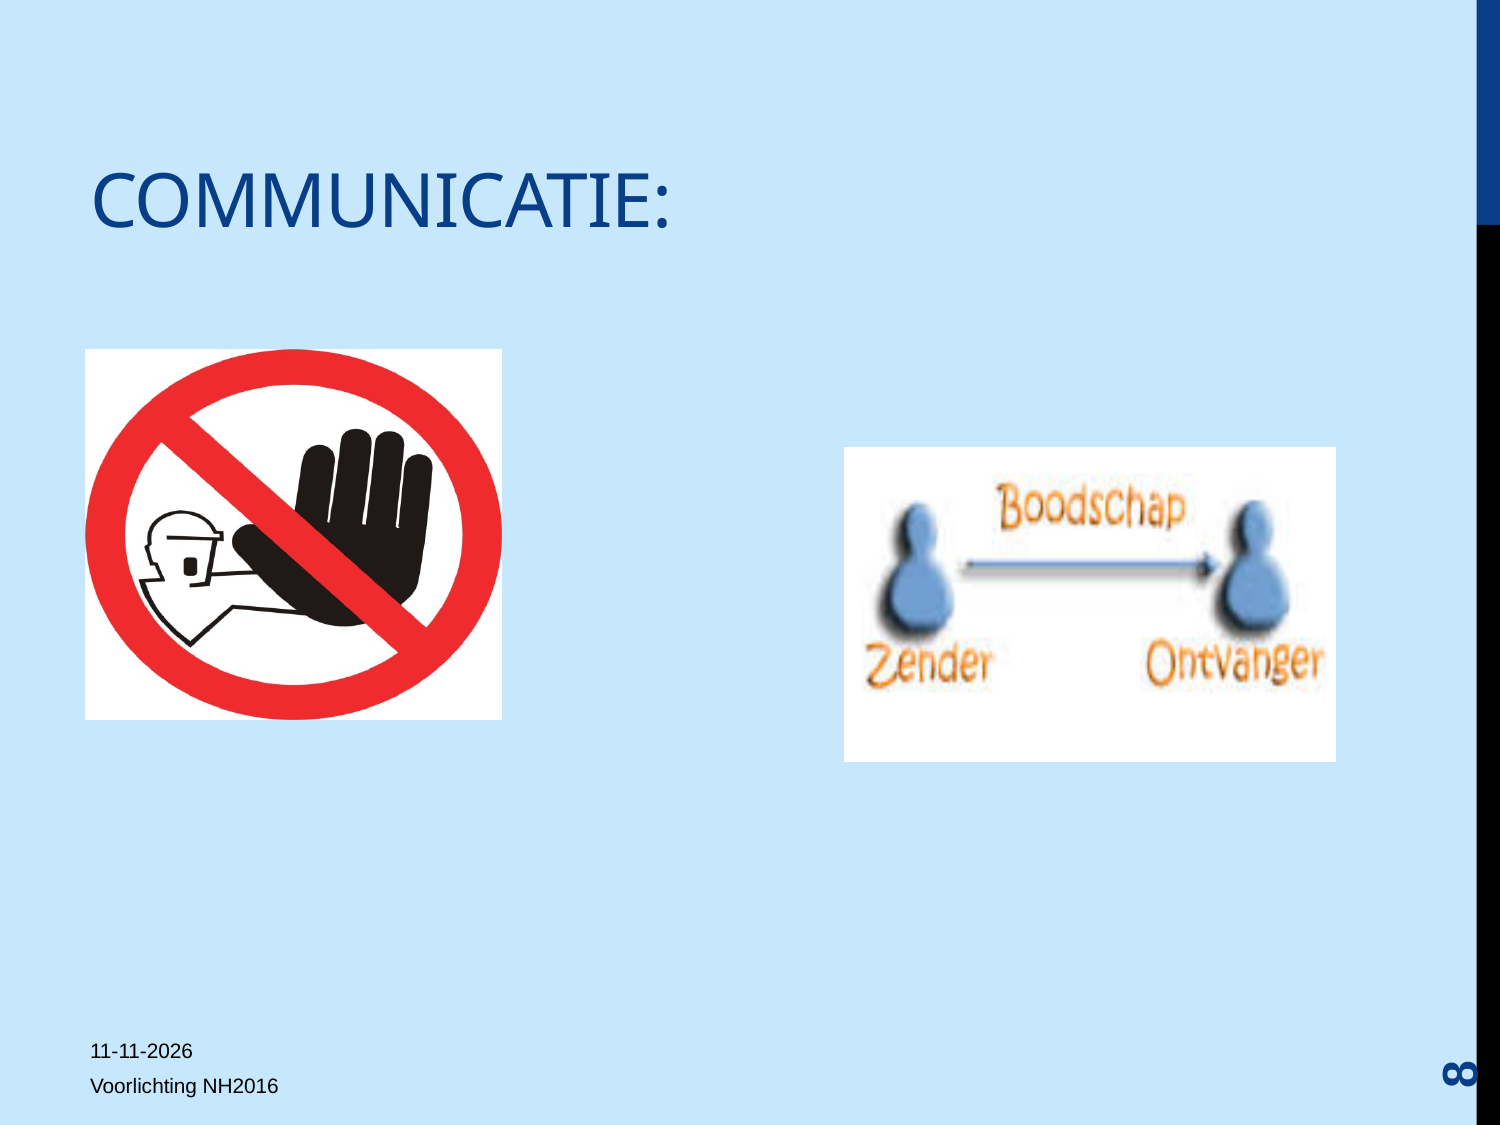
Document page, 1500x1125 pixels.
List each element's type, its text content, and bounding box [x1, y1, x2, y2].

footer Voorlichting NH2016 [75, 1065, 638, 1112]
picture [843, 446, 1337, 763]
title Communicatie: [75, 25, 1025, 250]
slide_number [75, 1012, 638, 1063]
picture [84, 349, 503, 721]
slide_number 8 [1427, 887, 1488, 1104]
